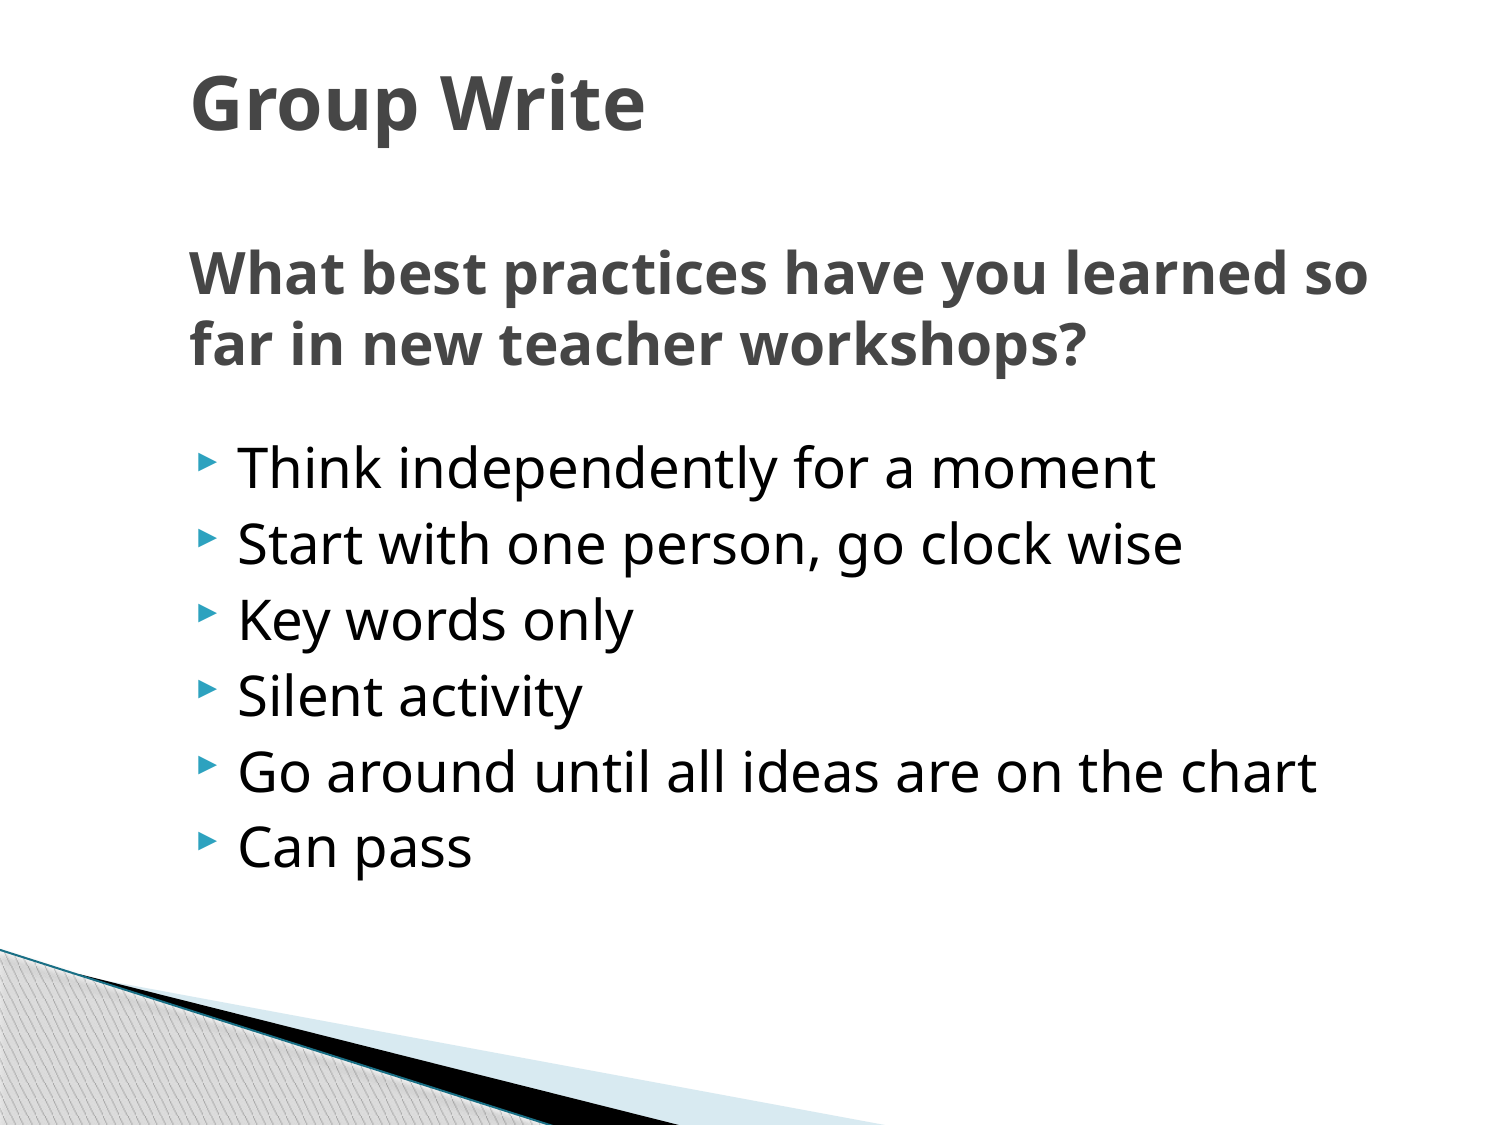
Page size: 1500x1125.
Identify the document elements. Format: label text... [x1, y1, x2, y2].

title Group Write What best practices have you learned so far in new teacher workshops? [174, 45, 1425, 388]
list Think independently for a moment Start with one person, go clock wise Key words only Silent activity Go around until all ideas are on the chart Can pass [162, 425, 1425, 1005]
